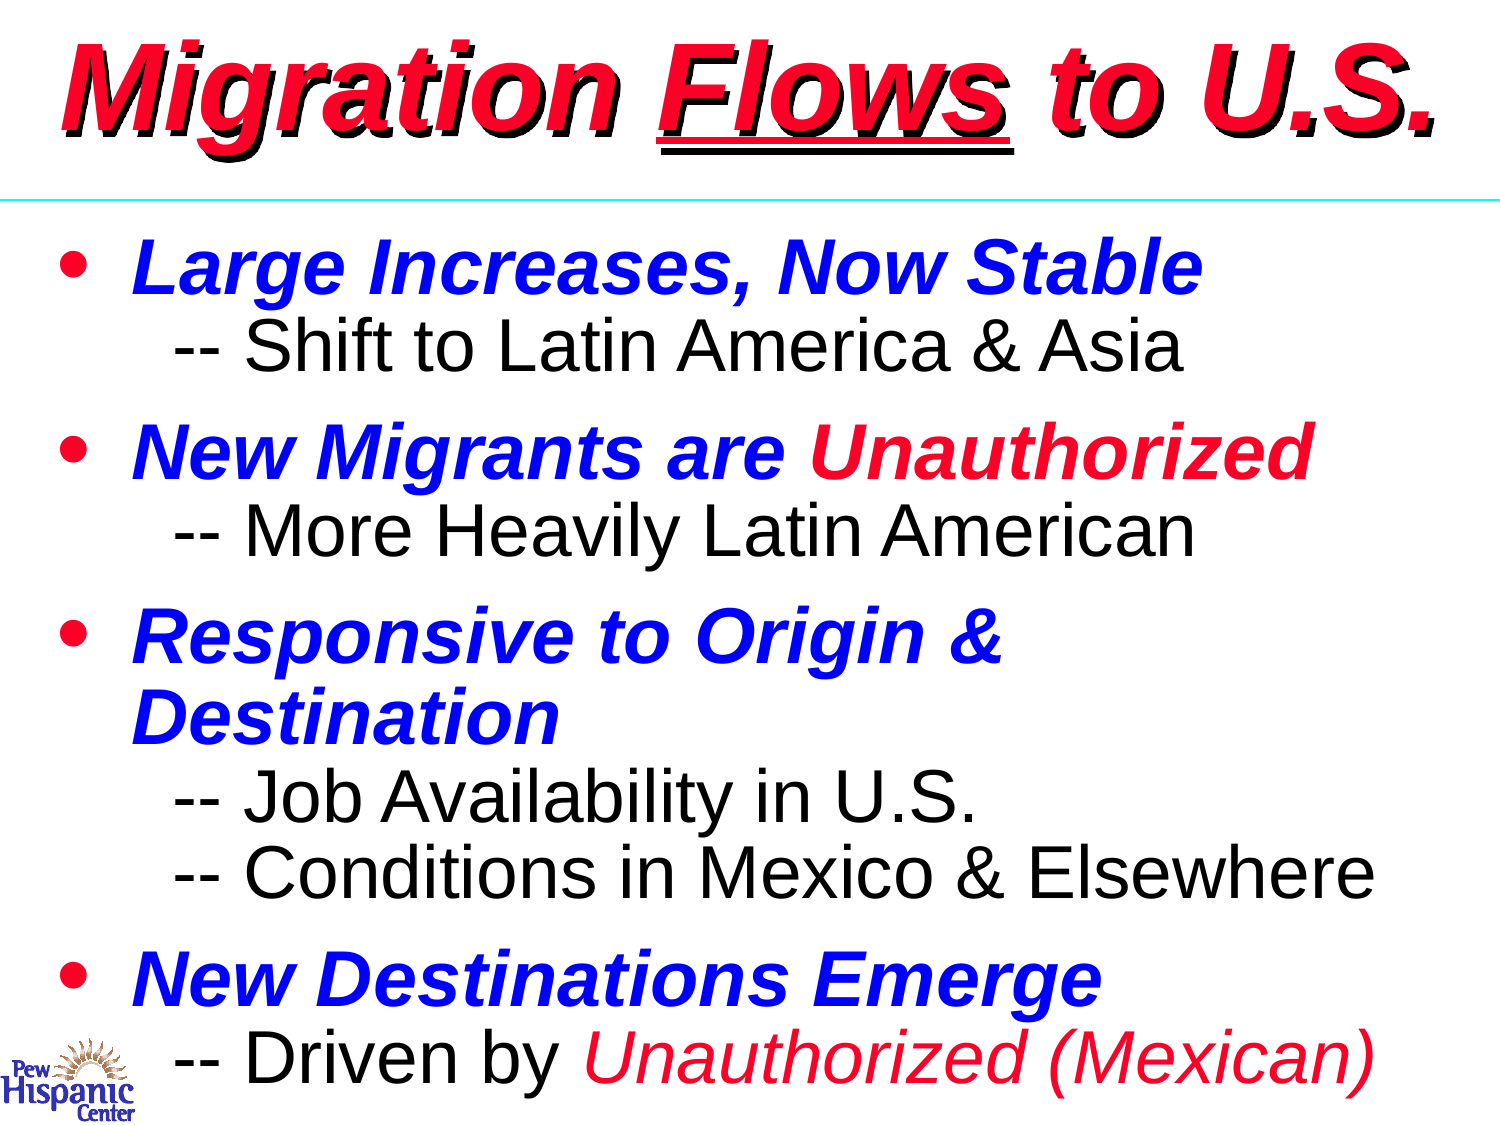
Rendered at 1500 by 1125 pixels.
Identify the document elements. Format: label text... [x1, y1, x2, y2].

list Large Increases, Now Stable -- Shift to Latin America & Asia New Migrants are Unauthorized -- More Heavily Latin American Responsive to Origin & Destination -- Job Availability in U.S. -- Conditions in Mexico & Elsewhere New Destinations Emerge -- Driven by Unauthorized (Mexican) [40, 221, 1460, 1100]
title Migration Flows to U.S. [0, 0, 1500, 185]
